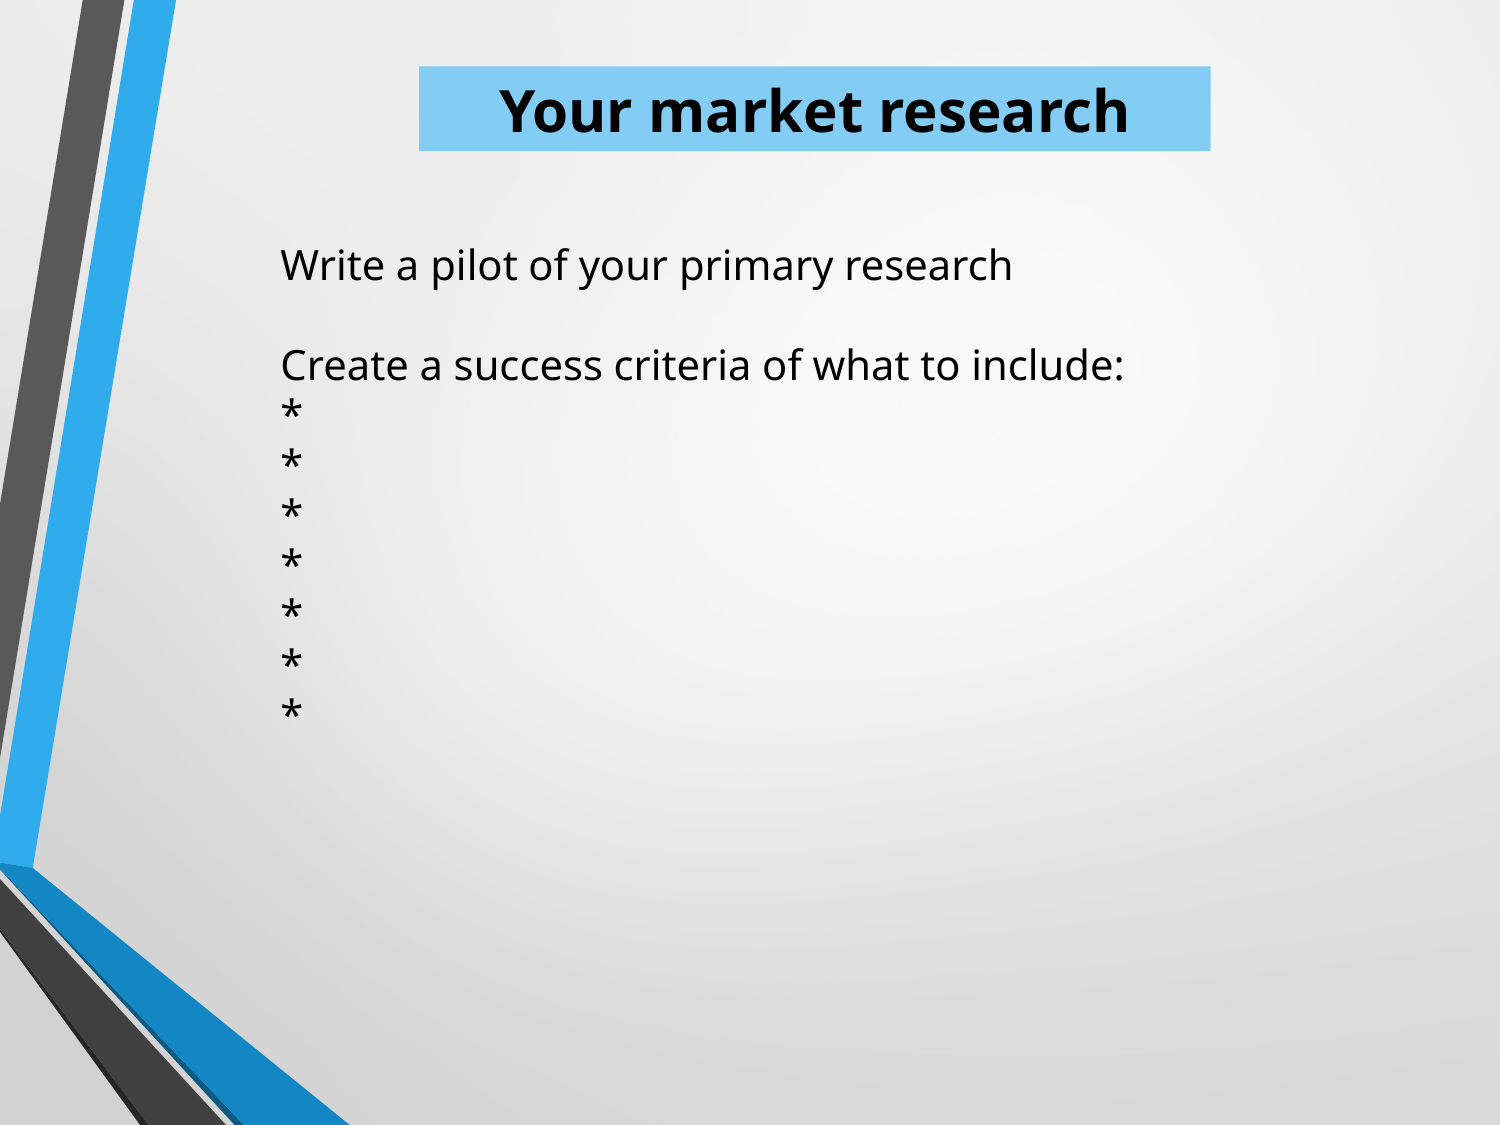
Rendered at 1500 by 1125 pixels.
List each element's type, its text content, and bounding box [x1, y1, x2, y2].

text_box Your market research [419, 66, 1211, 152]
text_box Write a pilot of your primary research Create a success criteria of what to include: * * * * * * * [265, 231, 1258, 747]
